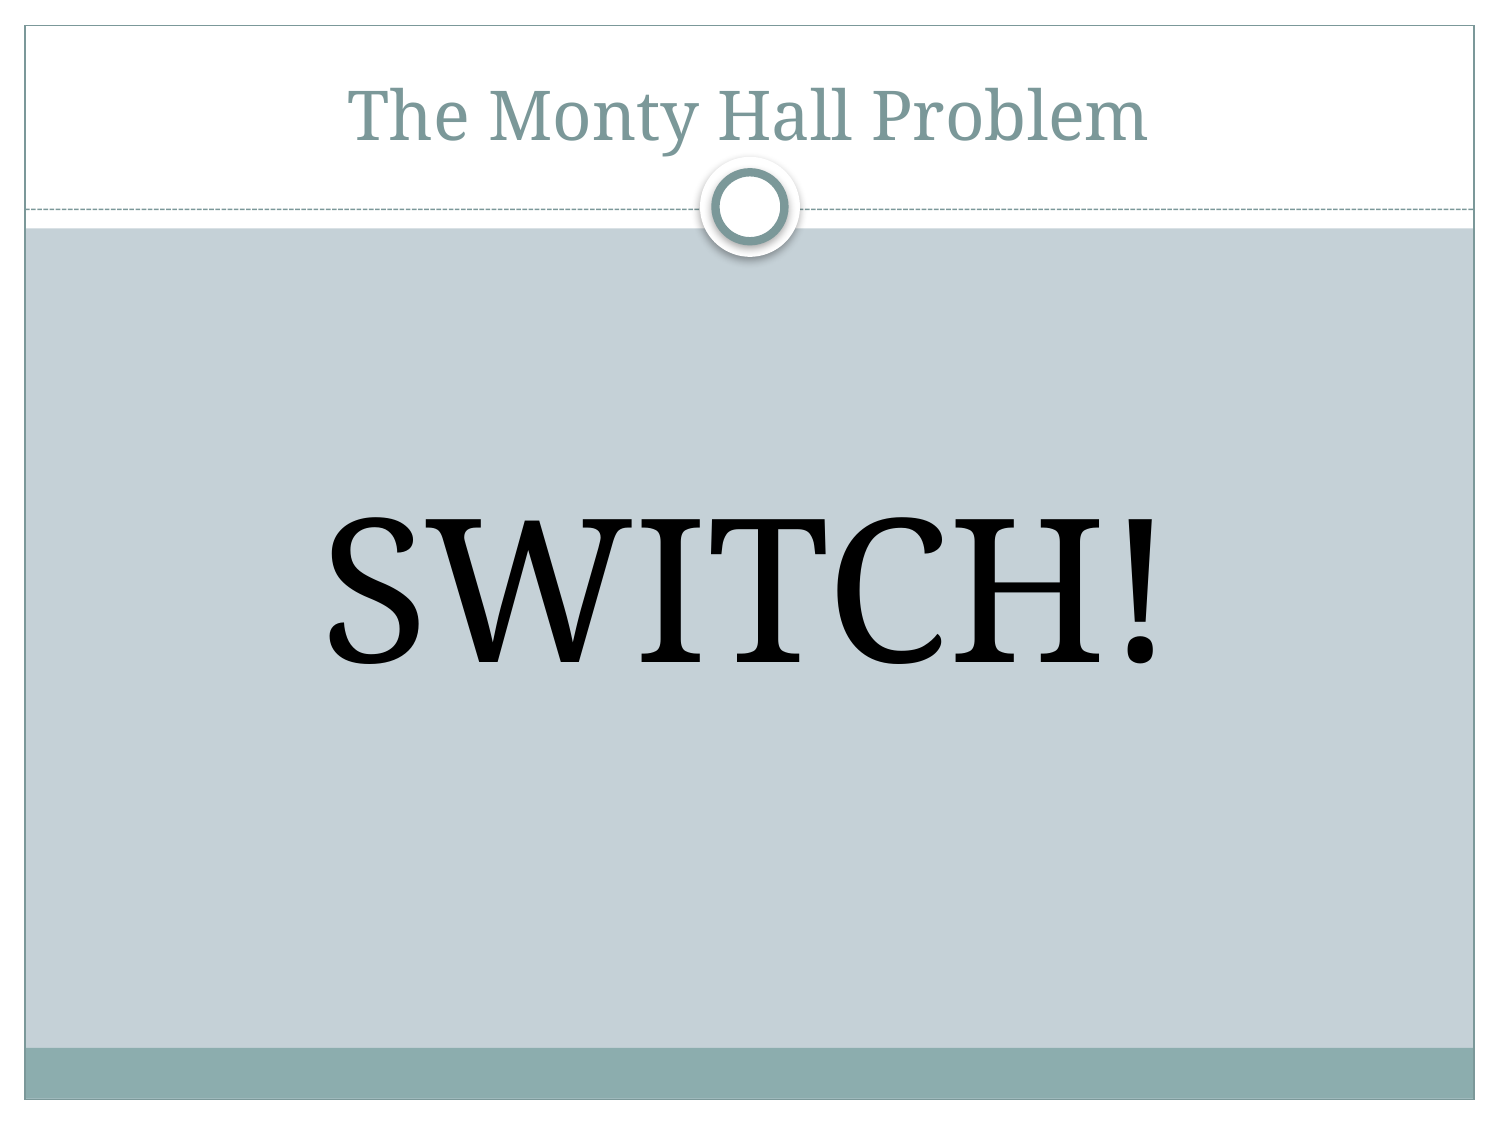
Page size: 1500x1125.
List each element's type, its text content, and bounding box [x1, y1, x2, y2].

list SWITCH! [49, 250, 1445, 1001]
title The Monty Hall Problem [49, 37, 1450, 162]
